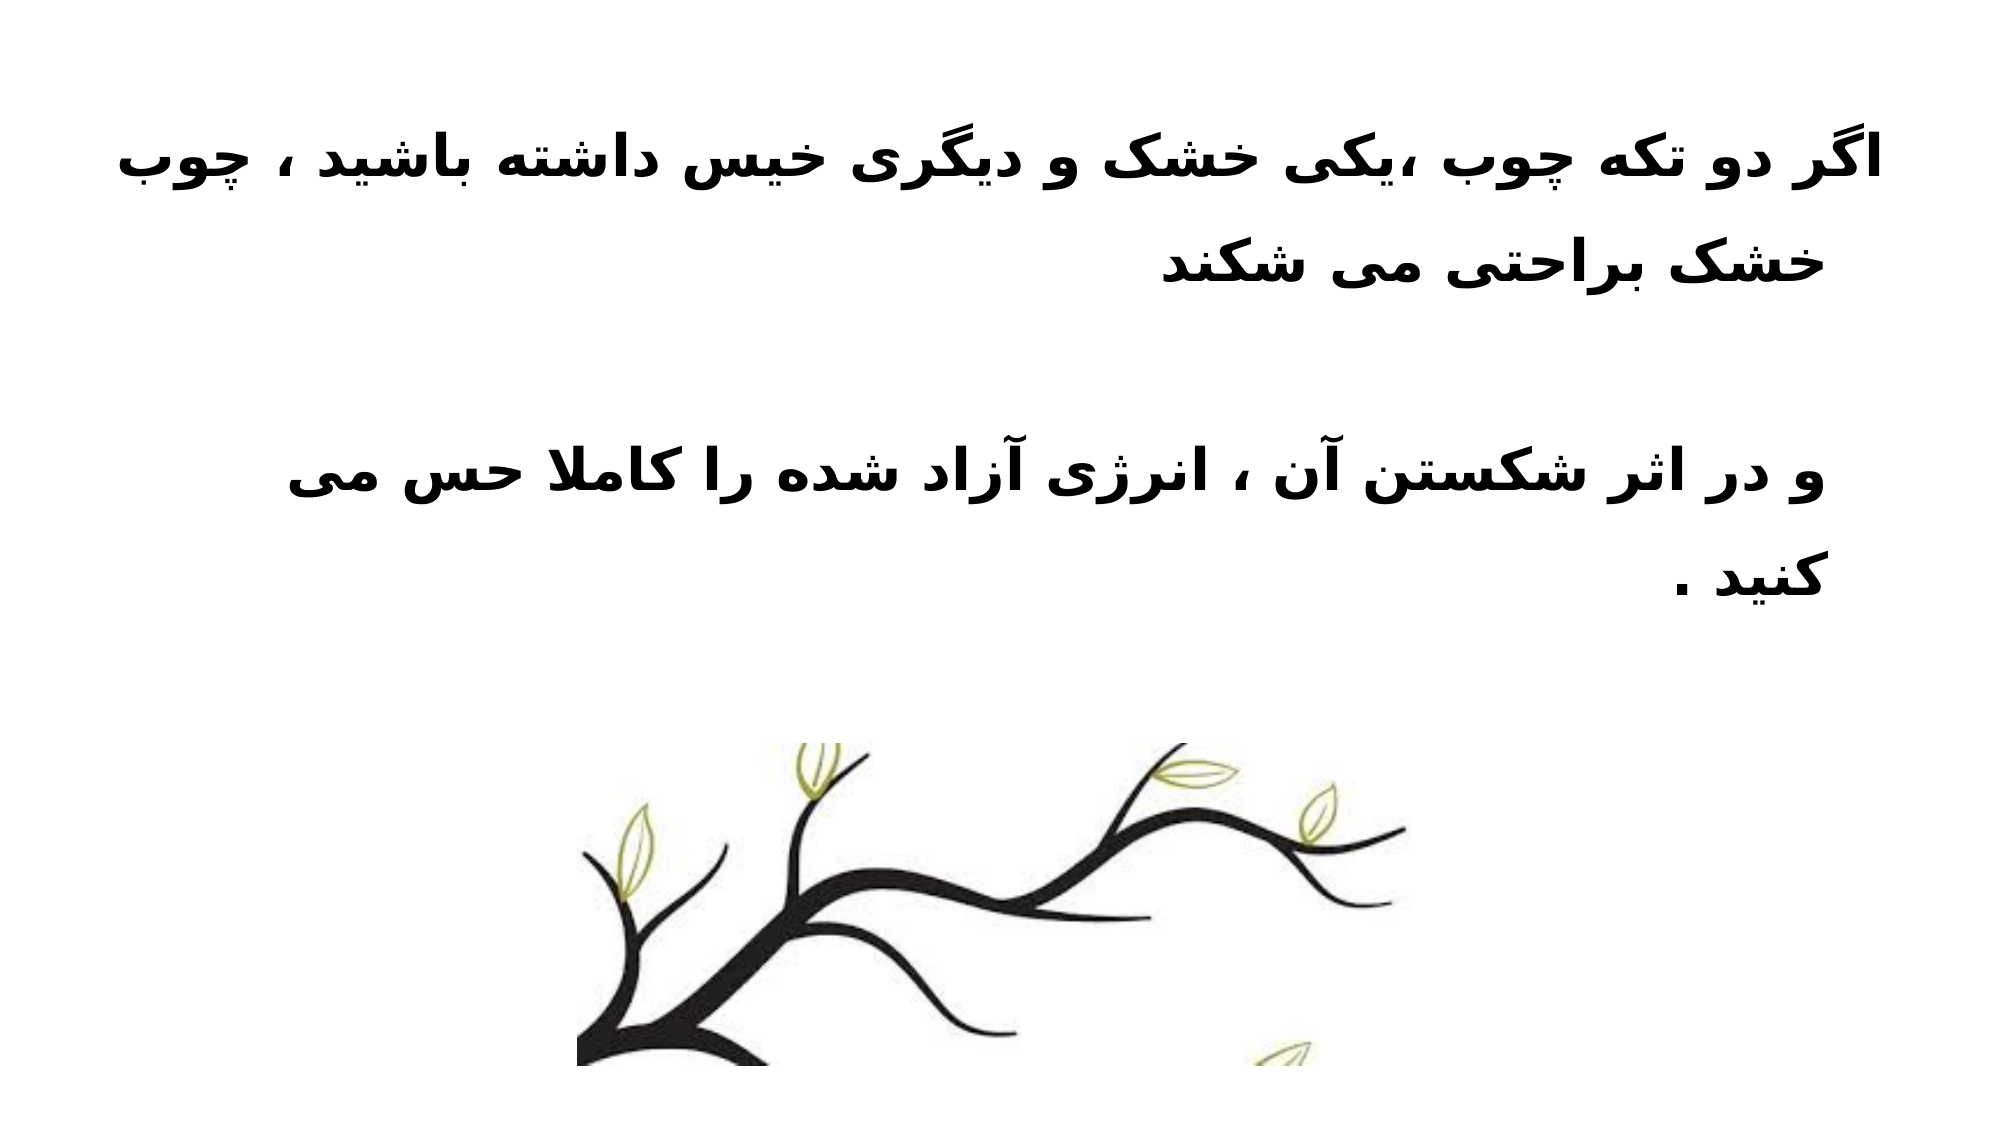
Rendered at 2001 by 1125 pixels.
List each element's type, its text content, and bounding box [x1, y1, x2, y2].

title اگر دو تکه چوب ،‌یکی خشک و دیگری خیس داشته باشید ، چوب خشک براحتی می شکند و در اثر شکستن آن ، انرژی آزاد شده را کاملا حس می کنید . [99, 338, 1900, 527]
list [577, 743, 1418, 1066]
